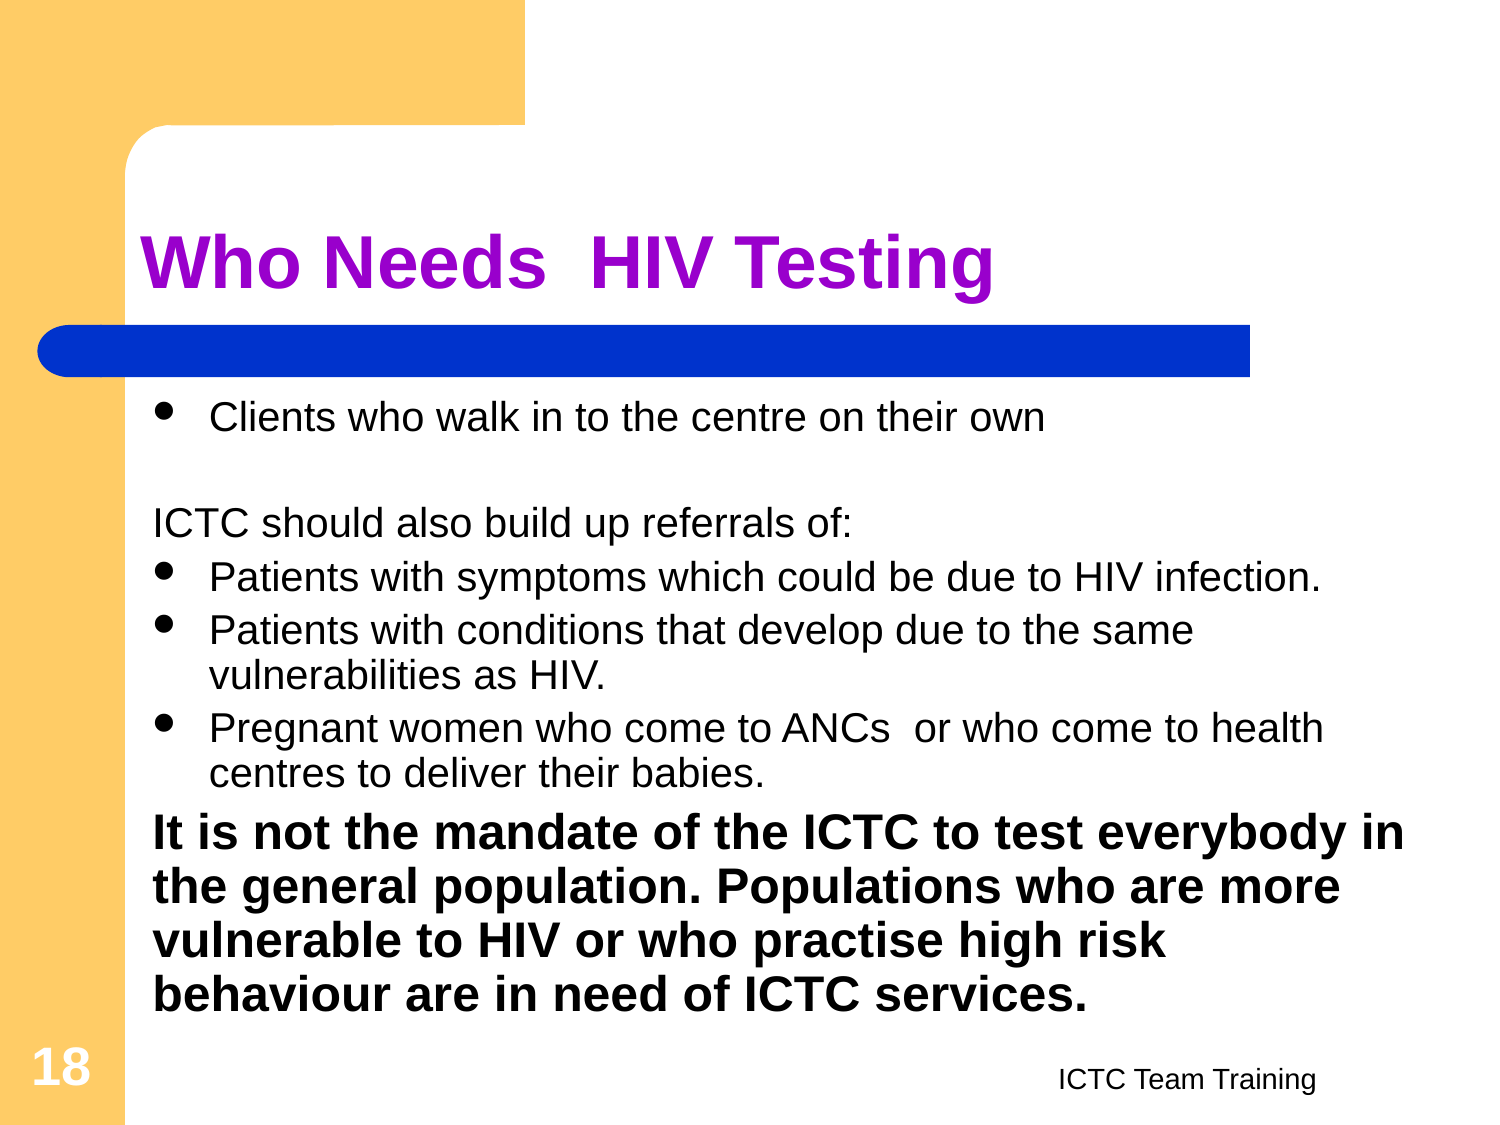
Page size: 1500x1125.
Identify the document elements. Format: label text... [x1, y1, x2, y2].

title Who Needs HIV Testing [124, 124, 1426, 313]
footer ICTC Team Training [949, 1051, 1426, 1104]
list Clients who walk in to the centre on their own ICTC should also build up referrals of: Patients with symptoms which could be due to HIV infection. Patients with conditions that develop due to the same vulnerabilities as HIV. Pregnant women who come to ANCs or who come to health centres to deliver their babies. It is not the mandate of the ICTC to test everybody in the general population. Populations who are more vulnerable to HIV or who practise high risk behaviour are in need of ICTC services. [137, 387, 1426, 1051]
slide_number 18 [13, 1023, 111, 1105]
